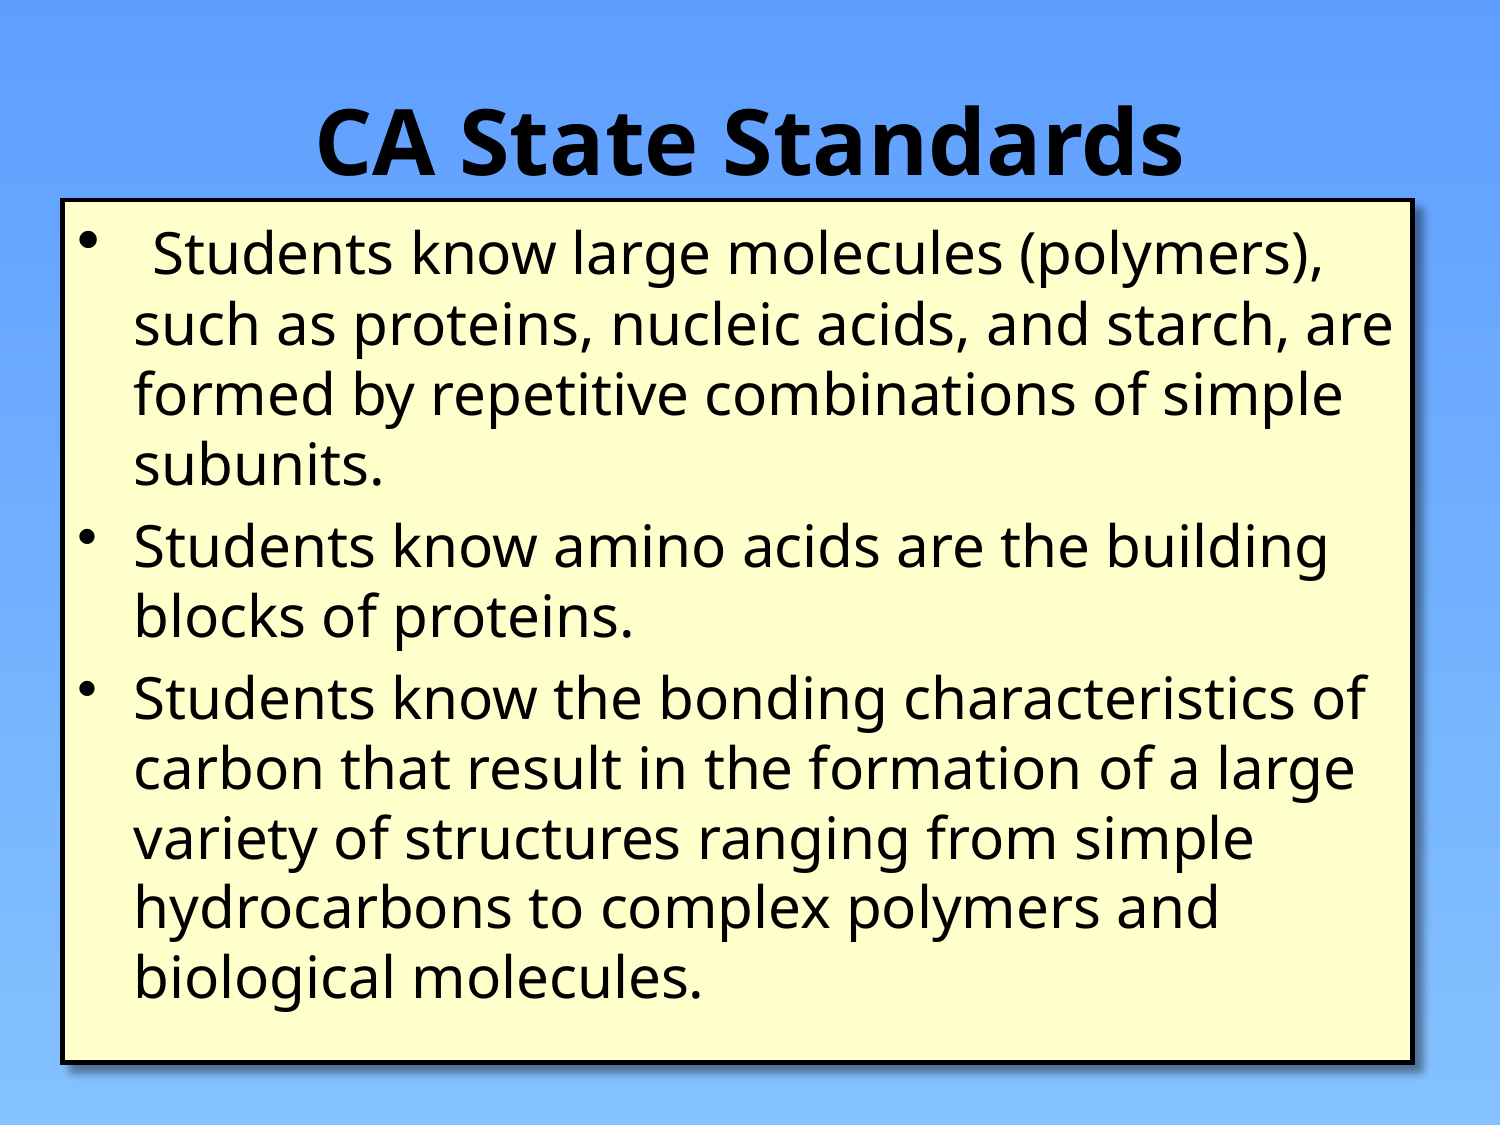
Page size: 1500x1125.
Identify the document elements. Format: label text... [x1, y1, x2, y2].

title CA State Standards [74, 44, 1426, 206]
list Students know large molecules (polymers), such as proteins, nucleic acids, and starch, are formed by repetitive combinations of simple subunits. Students know amino acids are the building blocks of proteins. Students know the bonding characteristics of carbon that result in the formation of a large variety of structures ranging from simple hydrocarbons to complex polymers and biological molecules. [62, 199, 1413, 1063]
